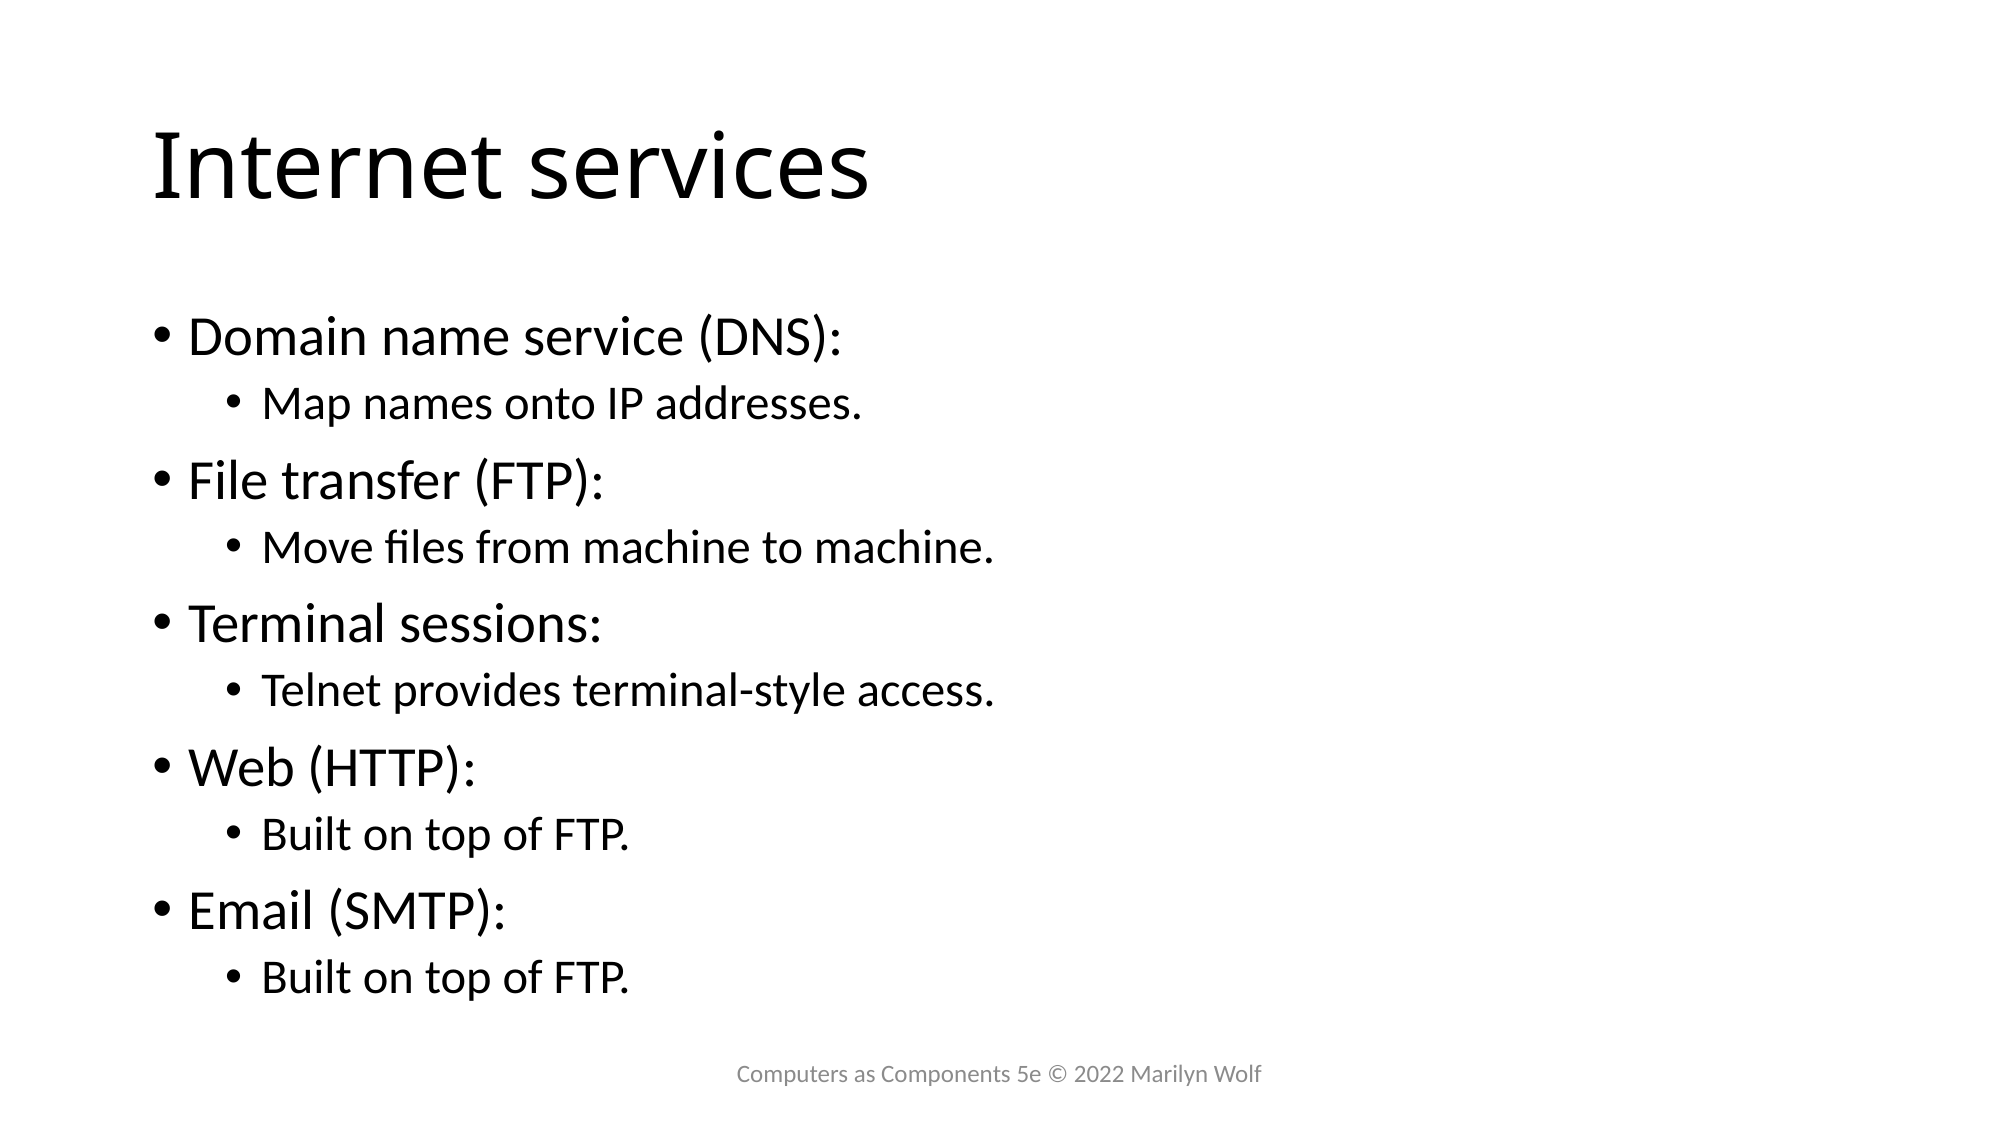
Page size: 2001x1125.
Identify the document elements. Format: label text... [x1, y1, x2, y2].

list Domain name service (DNS): Map names onto IP addresses. File transfer (FTP): Move files from machine to machine. Terminal sessions: Telnet provides terminal-style access. Web (HTTP): Built on top of FTP. Email (SMTP): Built on top of FTP. [137, 299, 1863, 1014]
footer Computers as Components 5e © 2022 Marilyn Wolf [662, 1042, 1338, 1103]
title Internet services [137, 59, 1863, 278]
